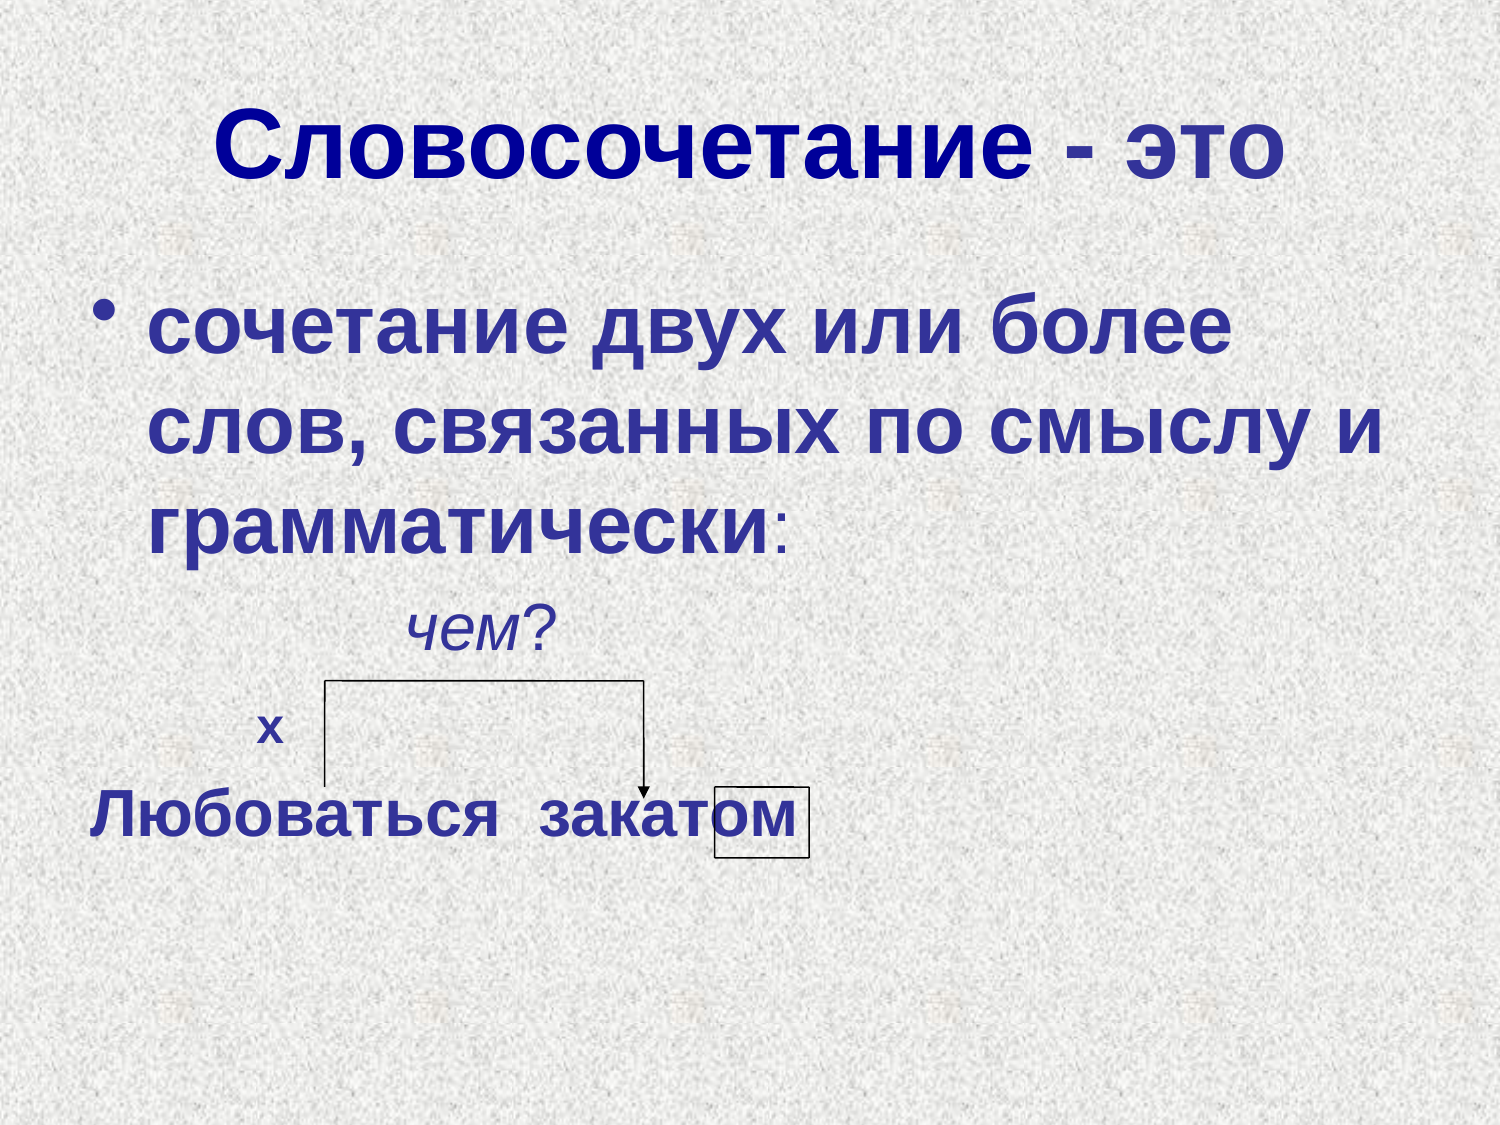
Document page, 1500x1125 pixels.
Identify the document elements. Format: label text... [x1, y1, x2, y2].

title Словосочетание - это [74, 44, 1426, 233]
list сочетание двух или более слов, связанных по смыслу и грамматически: чем? х Любоваться закатом [74, 262, 1426, 1006]
picture [0, 0, 1500, 1125]
text_box [637, 680, 650, 799]
